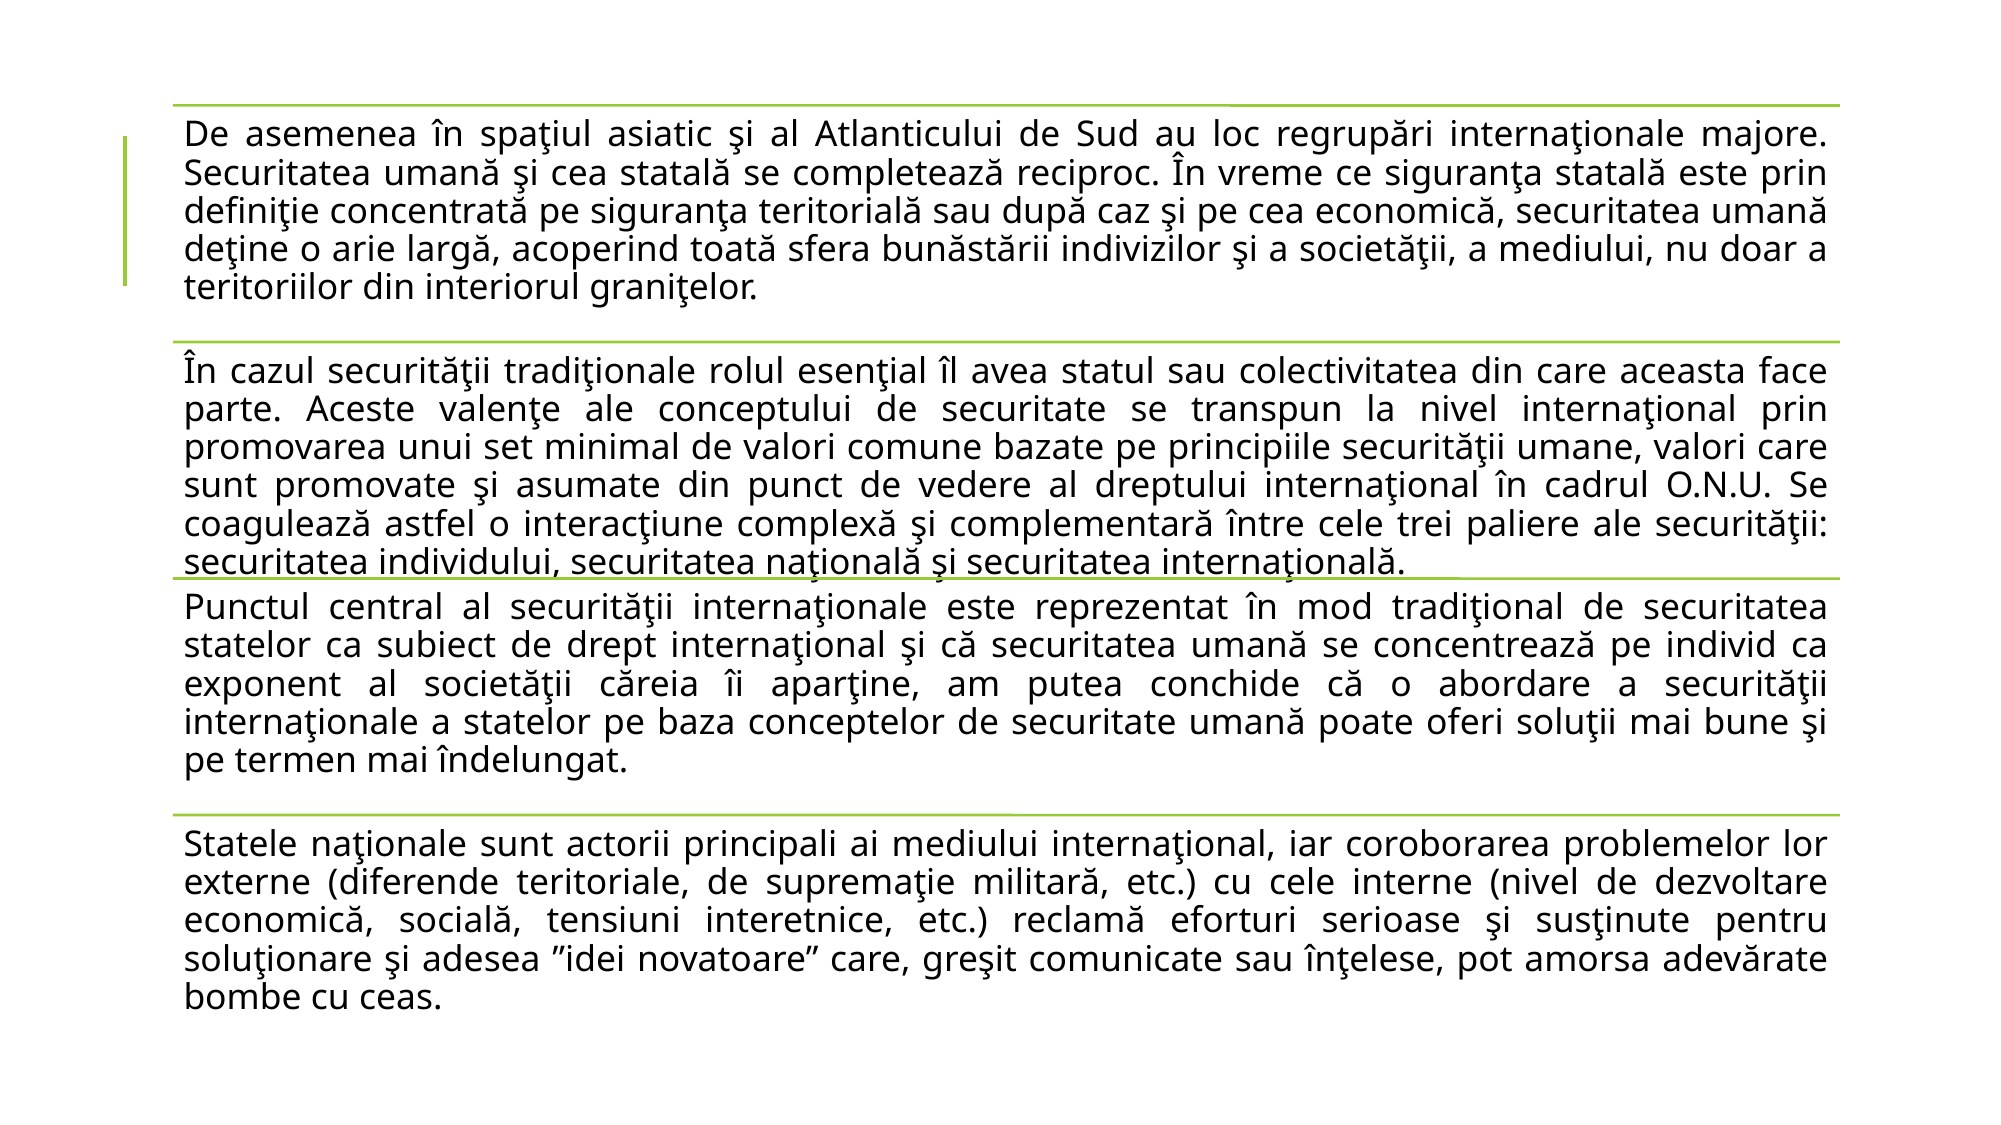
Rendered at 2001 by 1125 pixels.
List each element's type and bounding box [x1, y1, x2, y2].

list [172, 105, 1841, 1052]
